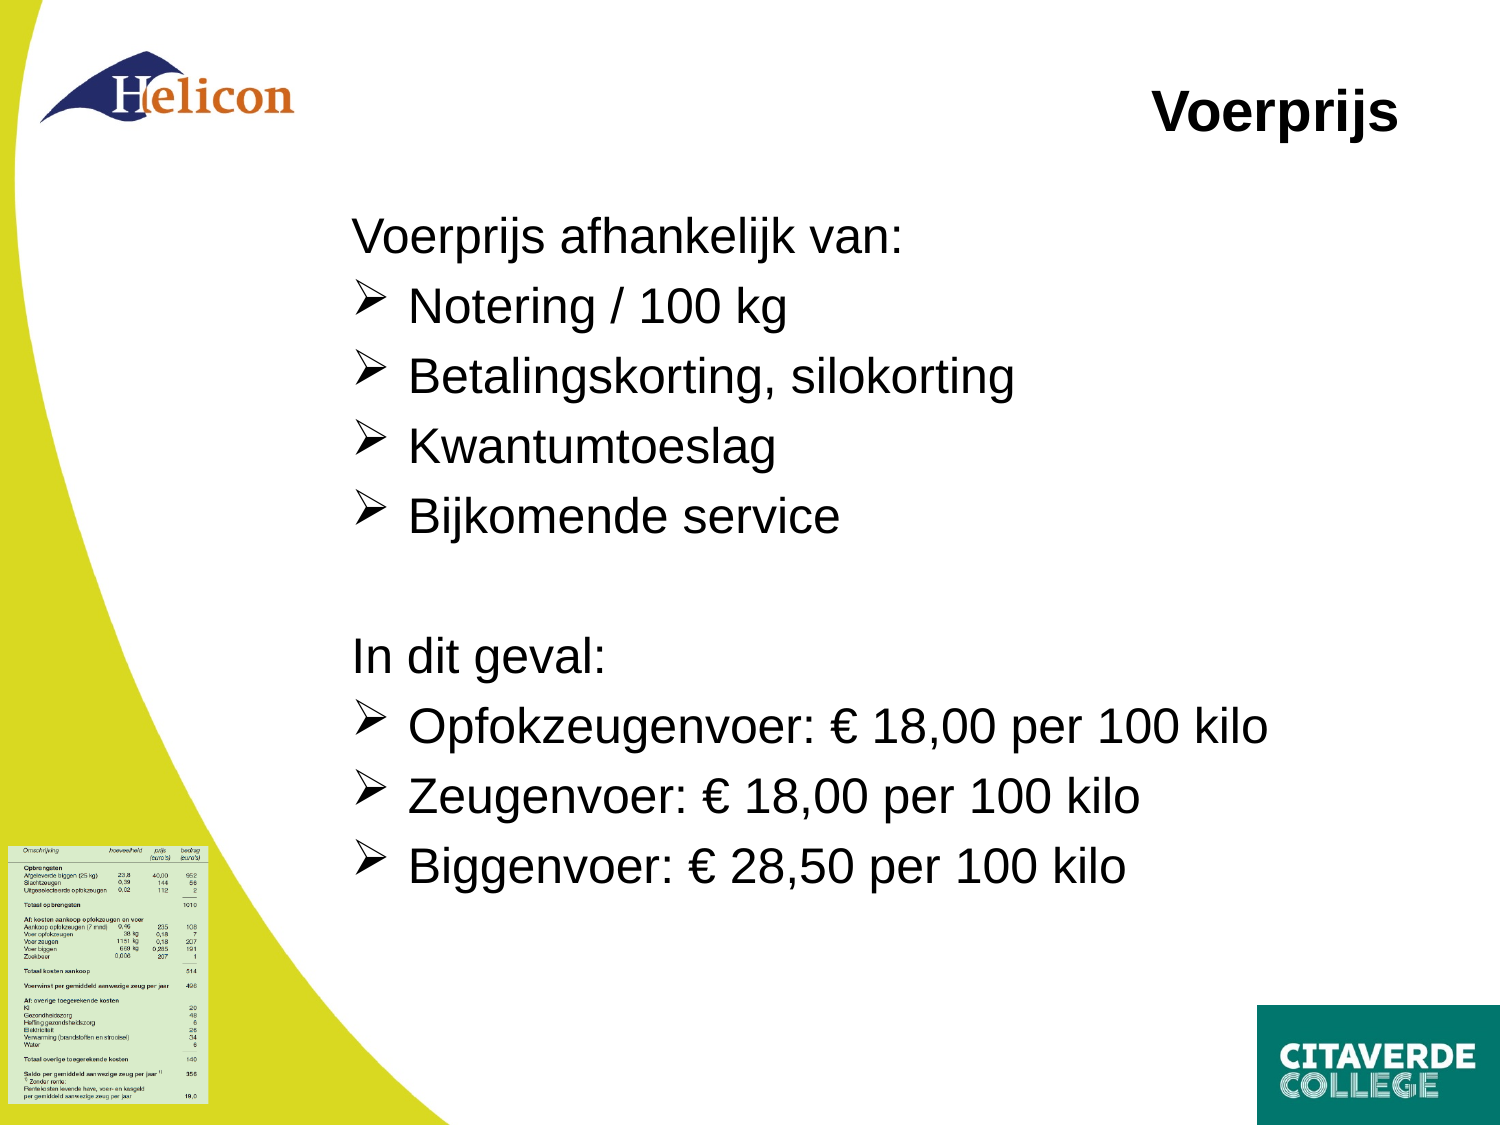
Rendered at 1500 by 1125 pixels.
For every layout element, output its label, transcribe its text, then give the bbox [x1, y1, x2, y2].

picture [0, 0, 1500, 1125]
list Voerprijs afhankelijk van: Notering / 100 kg Betalingskorting, silokorting Kwantumtoeslag Bijkomende service In dit geval: Opfokzeugenvoer: € 18,00 per 100 kilo Zeugenvoer: € 18,00 per 100 kilo Biggenvoer: € 28,50 per 100 kilo [336, 196, 1425, 1005]
title Voerprijs [324, 54, 1415, 161]
